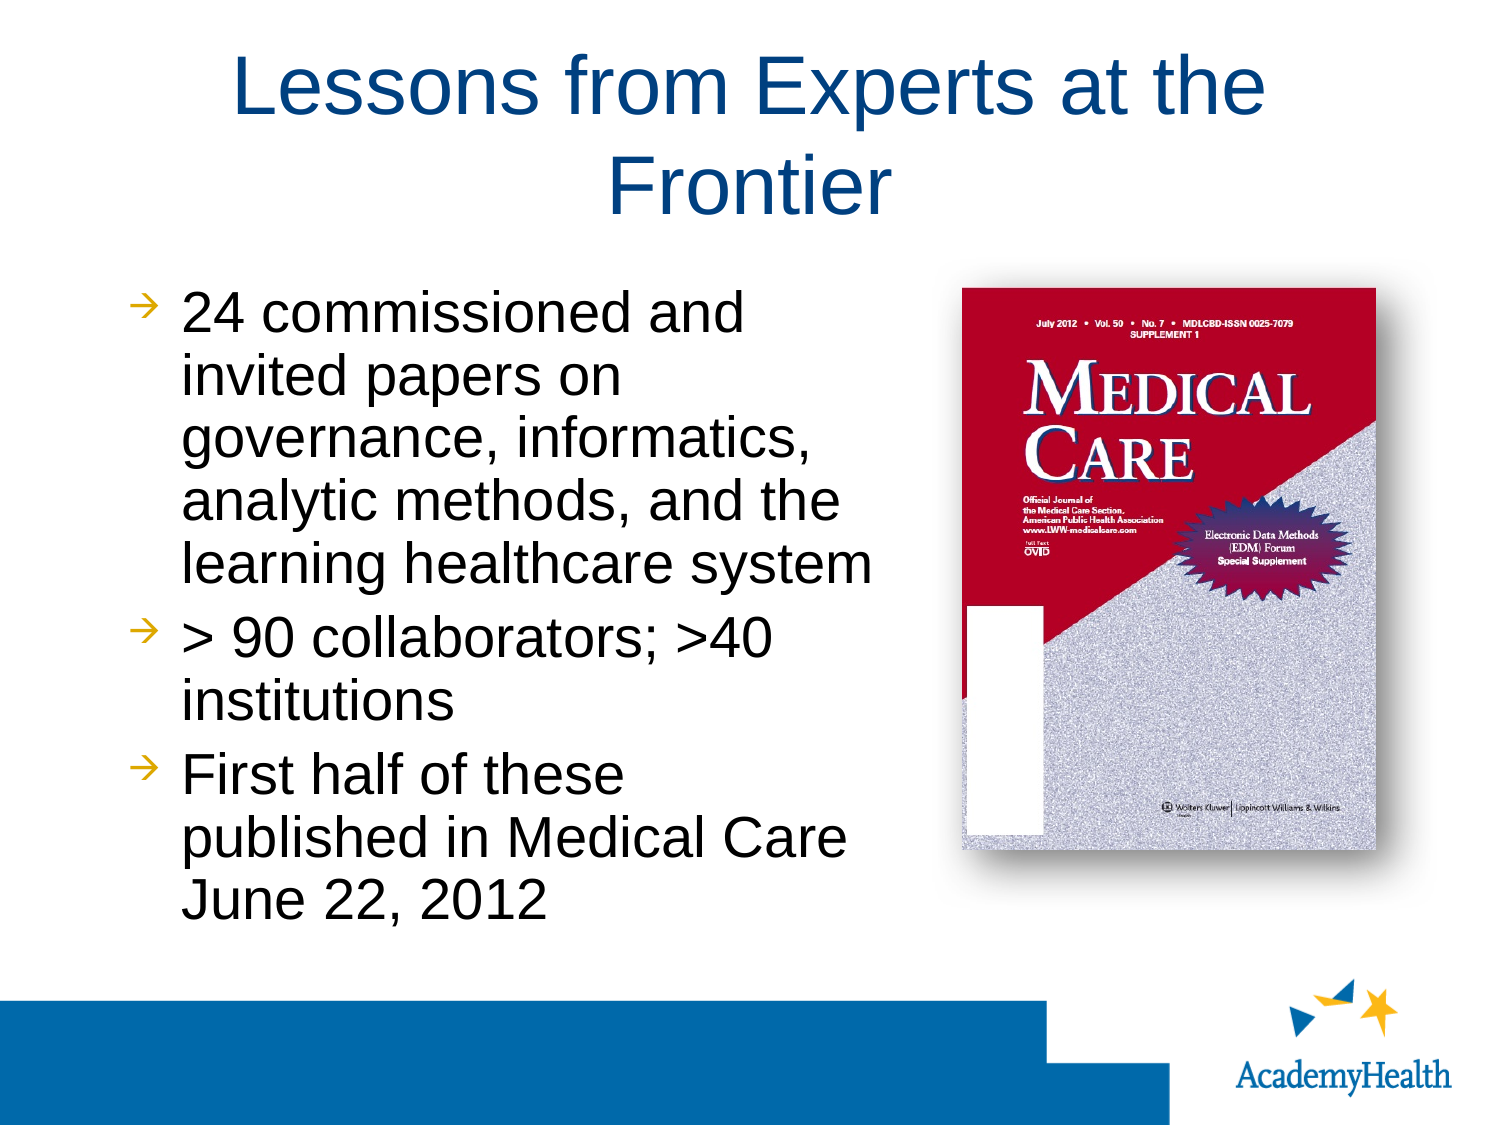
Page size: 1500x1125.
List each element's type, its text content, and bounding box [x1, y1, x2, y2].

picture [0, 0, 1500, 1125]
list 24 commissioned and invited papers on governance, informatics, analytic methods, and the learning healthcare system > 90 collaborators; >40 institutions First half of these published in Medical Care June 22, 2012 [112, 274, 901, 1001]
title Lessons from Experts at the Frontier [112, 37, 1388, 226]
